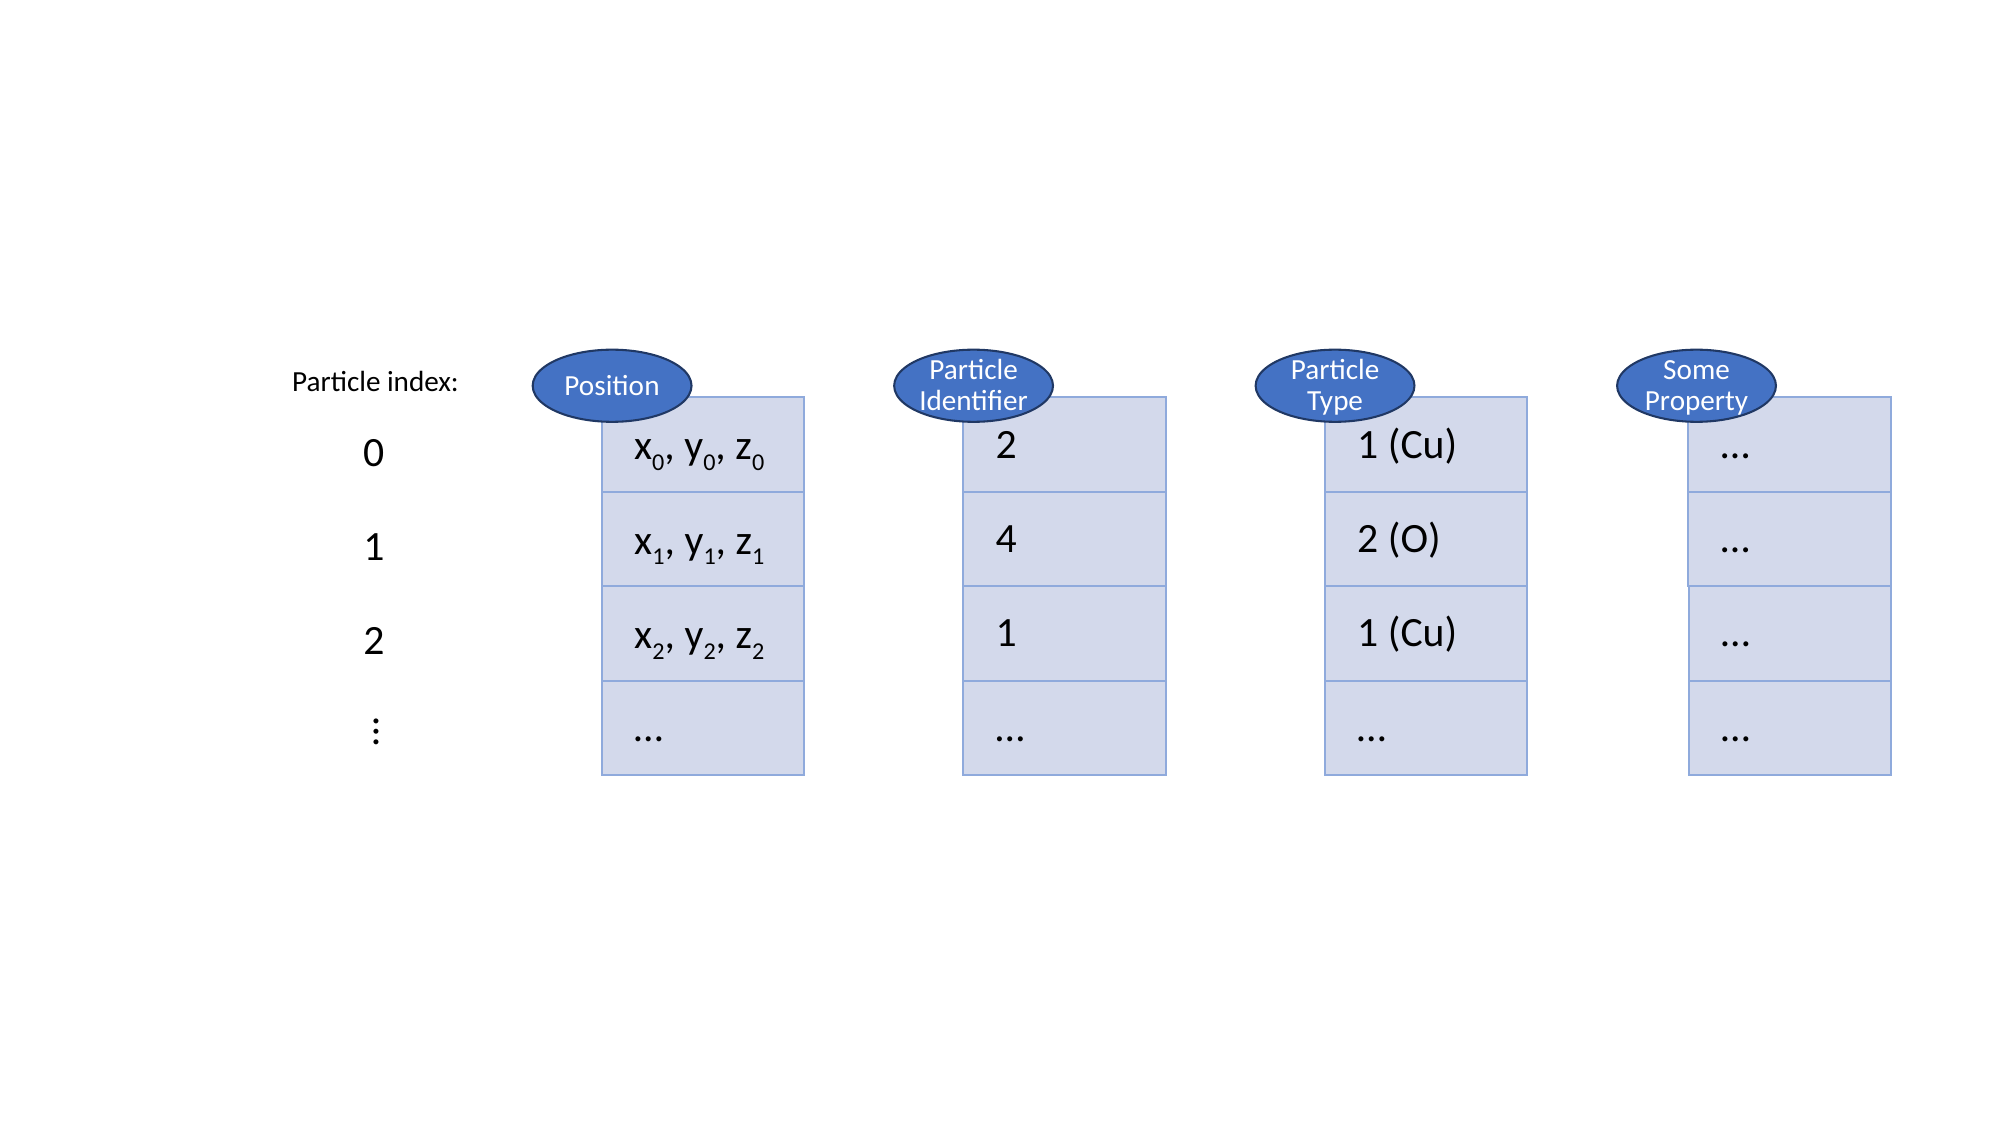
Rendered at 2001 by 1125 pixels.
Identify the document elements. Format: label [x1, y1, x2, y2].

text_box [232, 117, 1867, 1007]
